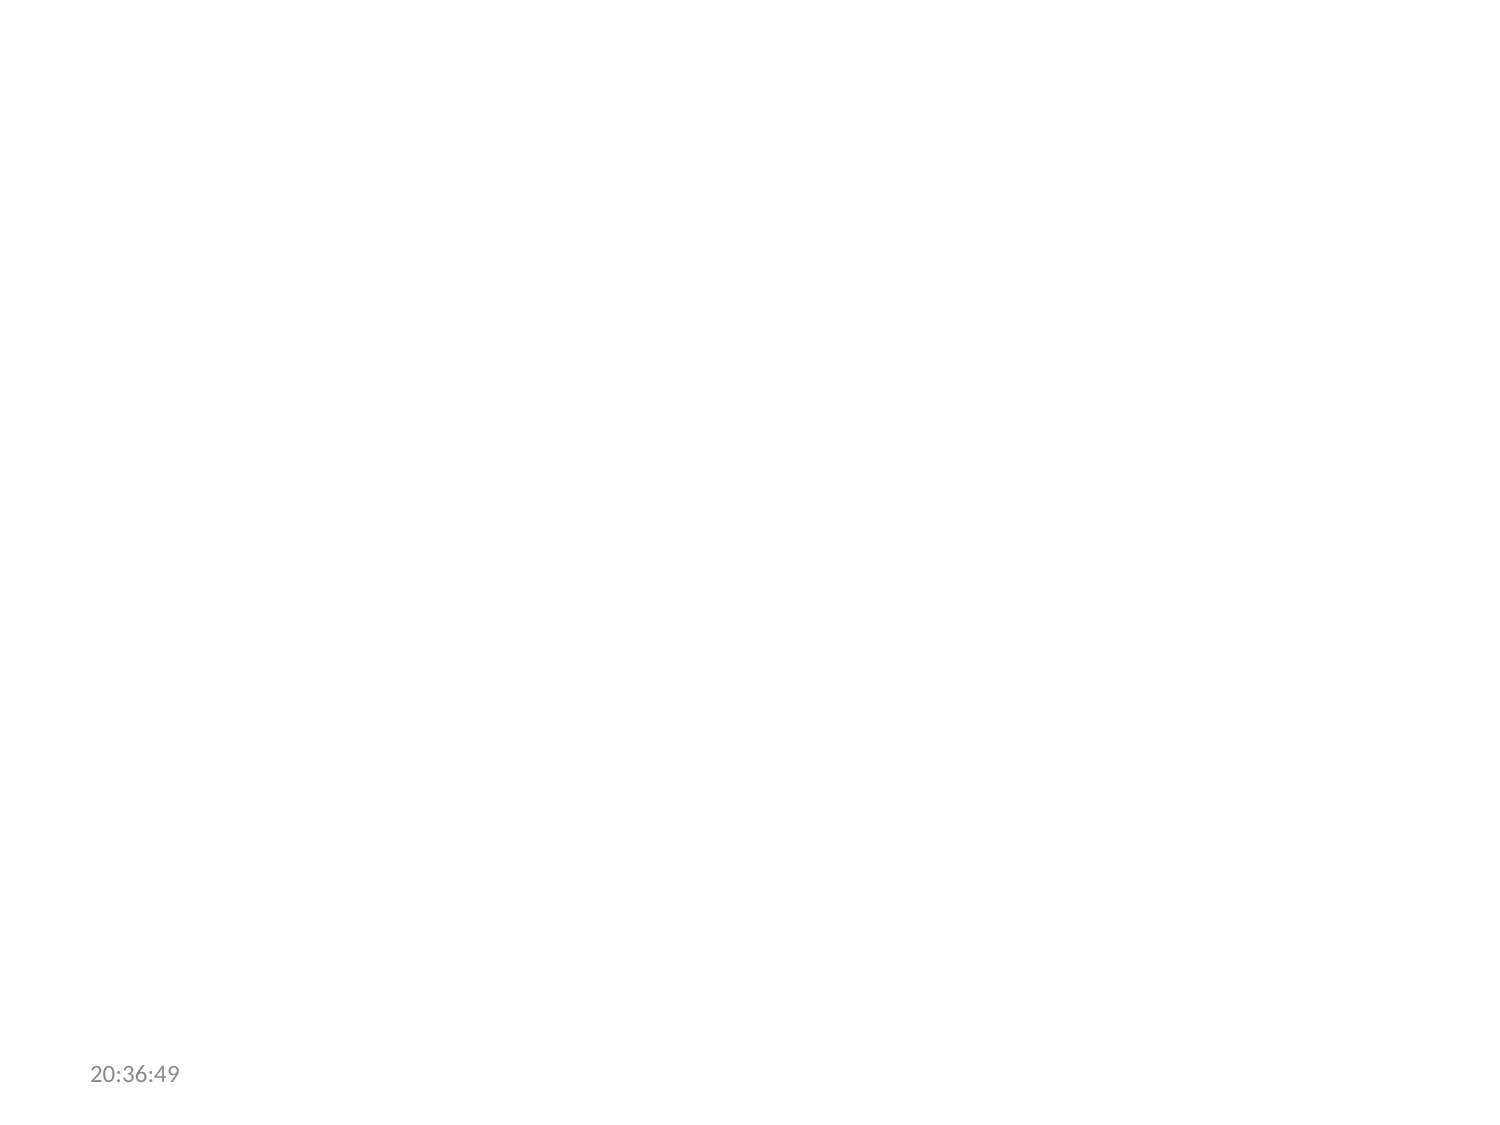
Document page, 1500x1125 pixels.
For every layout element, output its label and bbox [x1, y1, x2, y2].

slide_number [75, 1042, 425, 1103]
